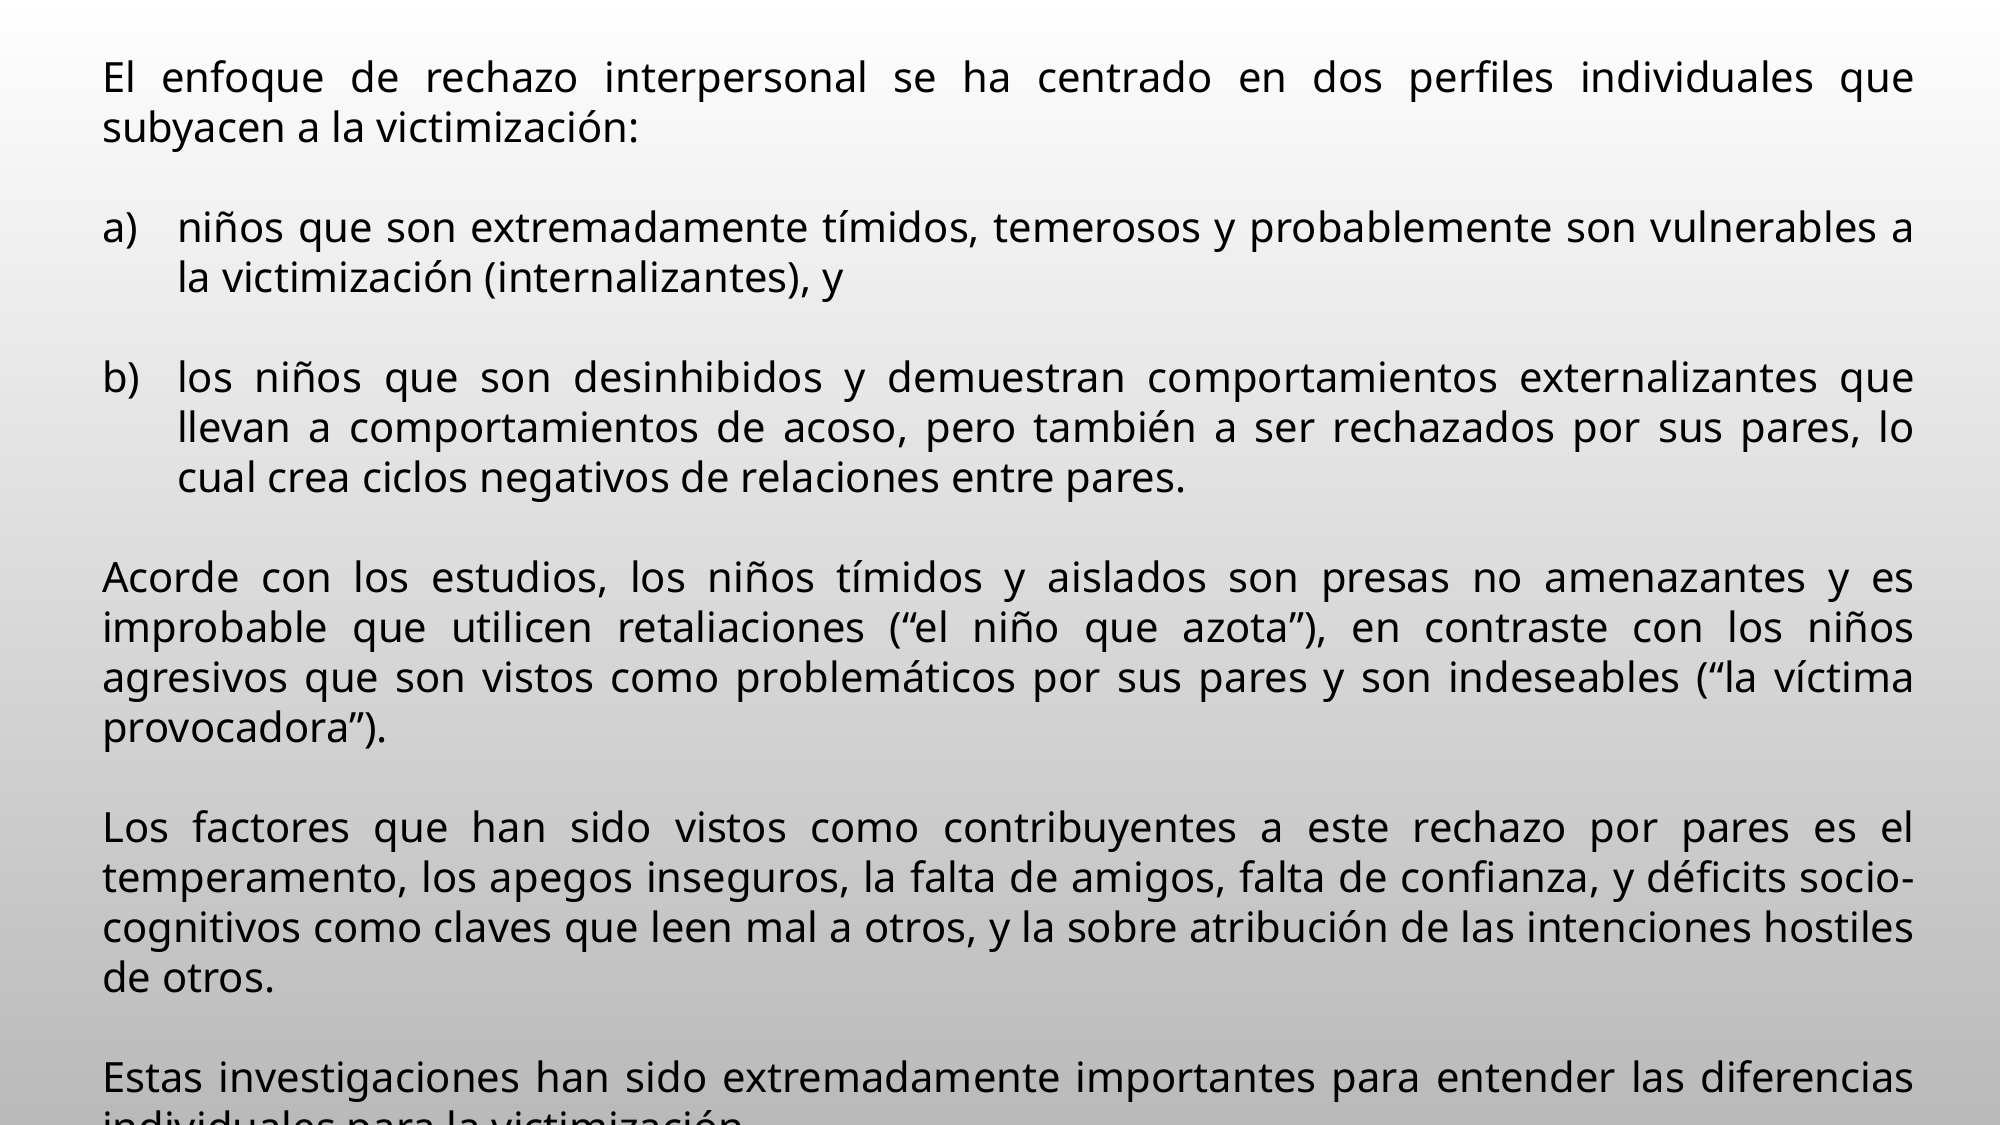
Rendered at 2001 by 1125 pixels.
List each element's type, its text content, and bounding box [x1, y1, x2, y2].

list El enfoque de rechazo interpersonal se ha centrado en dos perfiles individuales que subyacen a la victimización: niños que son extremadamente tímidos, temerosos y probablemente son vulnerables a la victimización (internalizantes), y los niños que son desinhibidos y demuestran comportamientos externalizantes que llevan a comportamientos de acoso, pero también a ser rechazados por sus pares, lo cual crea ciclos negativos de relaciones entre pares. Acorde con los estudios, los niños tímidos y aislados son presas no amenazantes y es improbable que utilicen retaliaciones (“el niño que azota”), en contraste con los niños agresivos que son vistos como problemáticos por sus pares y son indeseables (“la víctima provocadora”). Los factores que han sido vistos como contribuyentes a este rechazo por pares es el temperamento, los apegos inseguros, la falta de amigos, falta de confianza, y déficits socio-cognitivos como claves que leen mal a otros, y la sobre atribución de las intenciones hostiles de otros. Estas investigaciones han sido extremadamente importantes para entender las diferencias individuales para la victimización. [87, 43, 1931, 1123]
